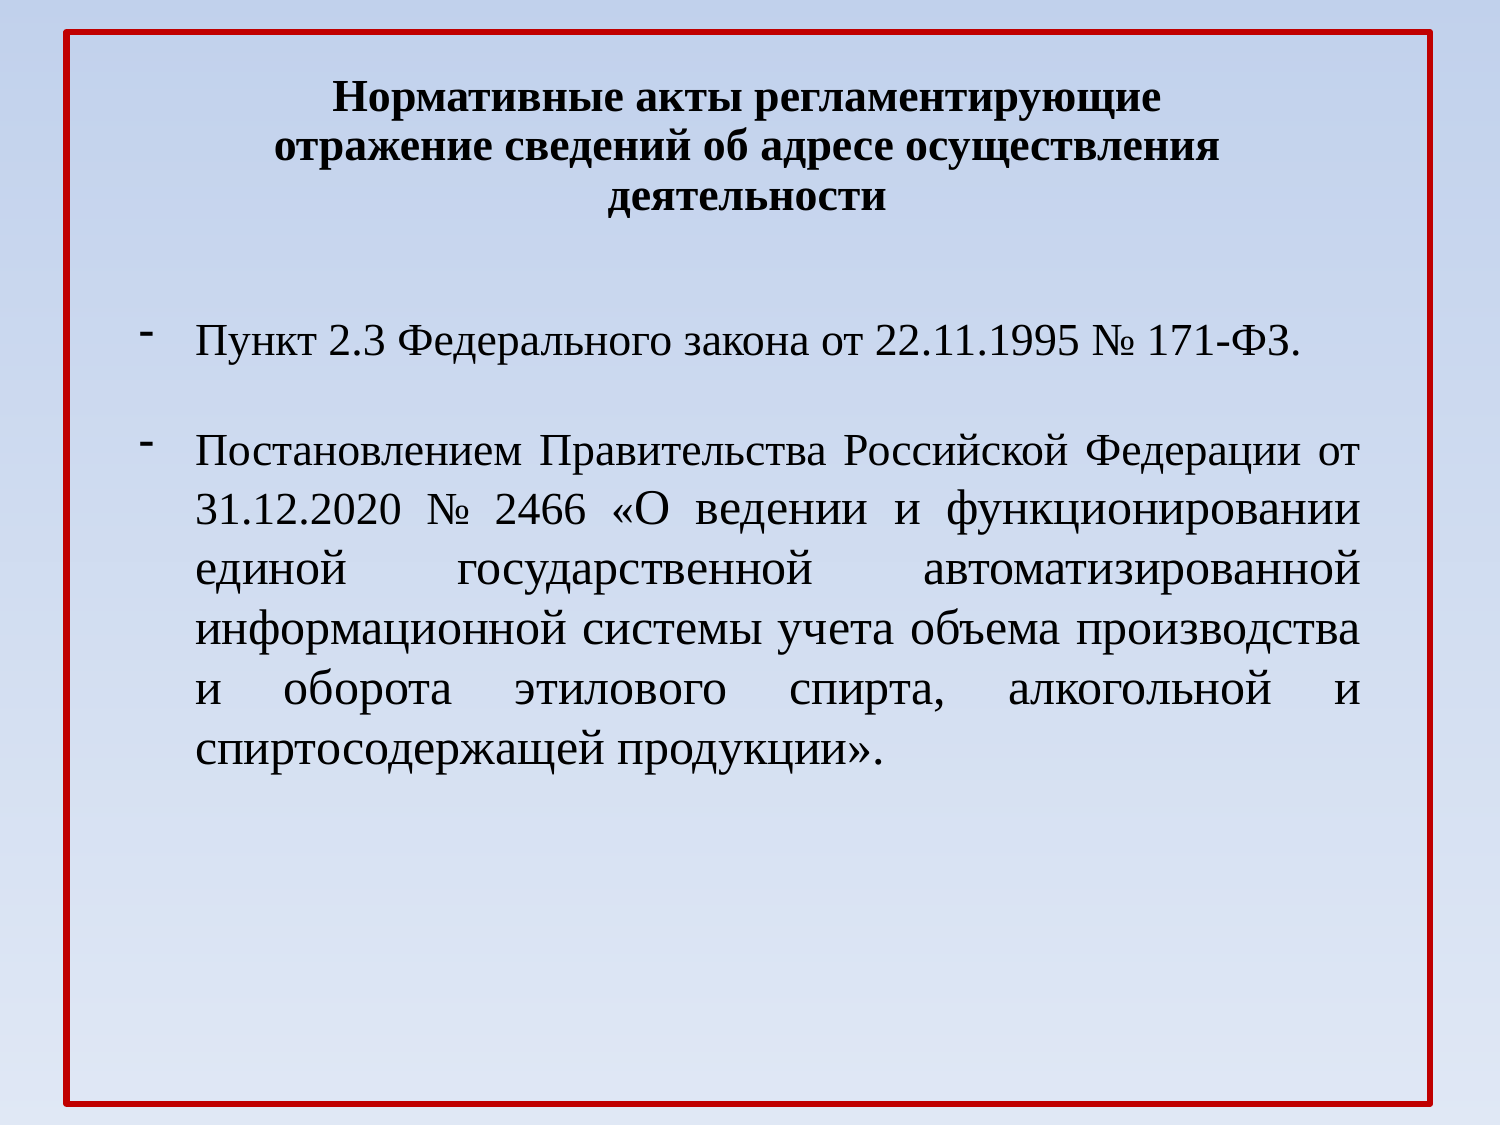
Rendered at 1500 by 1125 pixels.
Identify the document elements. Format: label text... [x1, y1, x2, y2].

text_box Нормативные акты регламентирующие отражение сведений об адресе осуществления деятельности [228, 64, 1267, 228]
text_box Пункт 2.3 Федерального закона от 22.11.1995 № 171-ФЗ. Постановлением Правительства Российской Федерации от 31.12.2020 № 2466 «О ведении и функционировании единой государственной автоматизированной информационной системы учета объема производства и оборота этилового спирта, алкогольной и спиртосодержащей продукции». [123, 267, 1376, 817]
text_box [64, 30, 1432, 1106]
